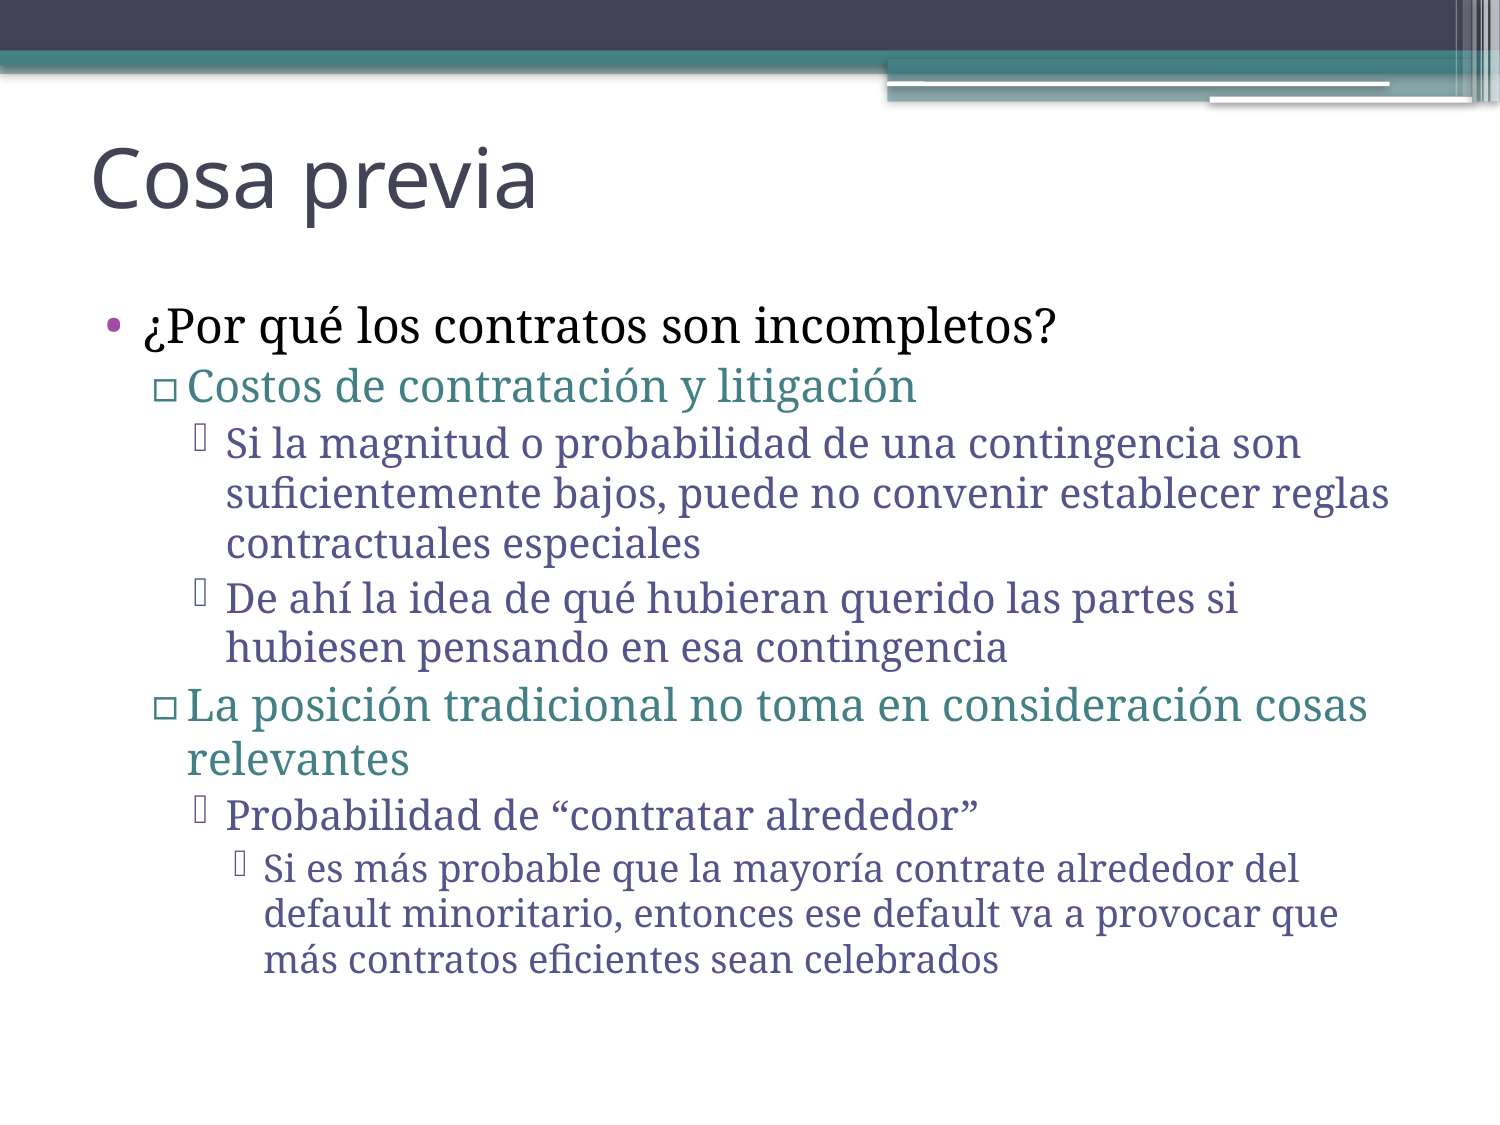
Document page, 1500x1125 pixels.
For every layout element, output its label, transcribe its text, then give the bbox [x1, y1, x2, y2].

list ¿Por qué los contratos son incompletos? Costos de contratación y litigación Si la magnitud o probabilidad de una contingencia son suficientemente bajos, puede no convenir establecer reglas contractuales especiales De ahí la idea de qué hubieran querido las partes si hubiesen pensando en esa contingencia La posición tradicional no toma en consideración cosas relevantes Probabilidad de “contratar alrededor” Si es más probable que la mayoría contrate alrededor del default minoritario, entonces ese default va a provocar que más contratos eficientes sean celebrados [75, 287, 1425, 1004]
title Cosa previa [75, 87, 1425, 263]
